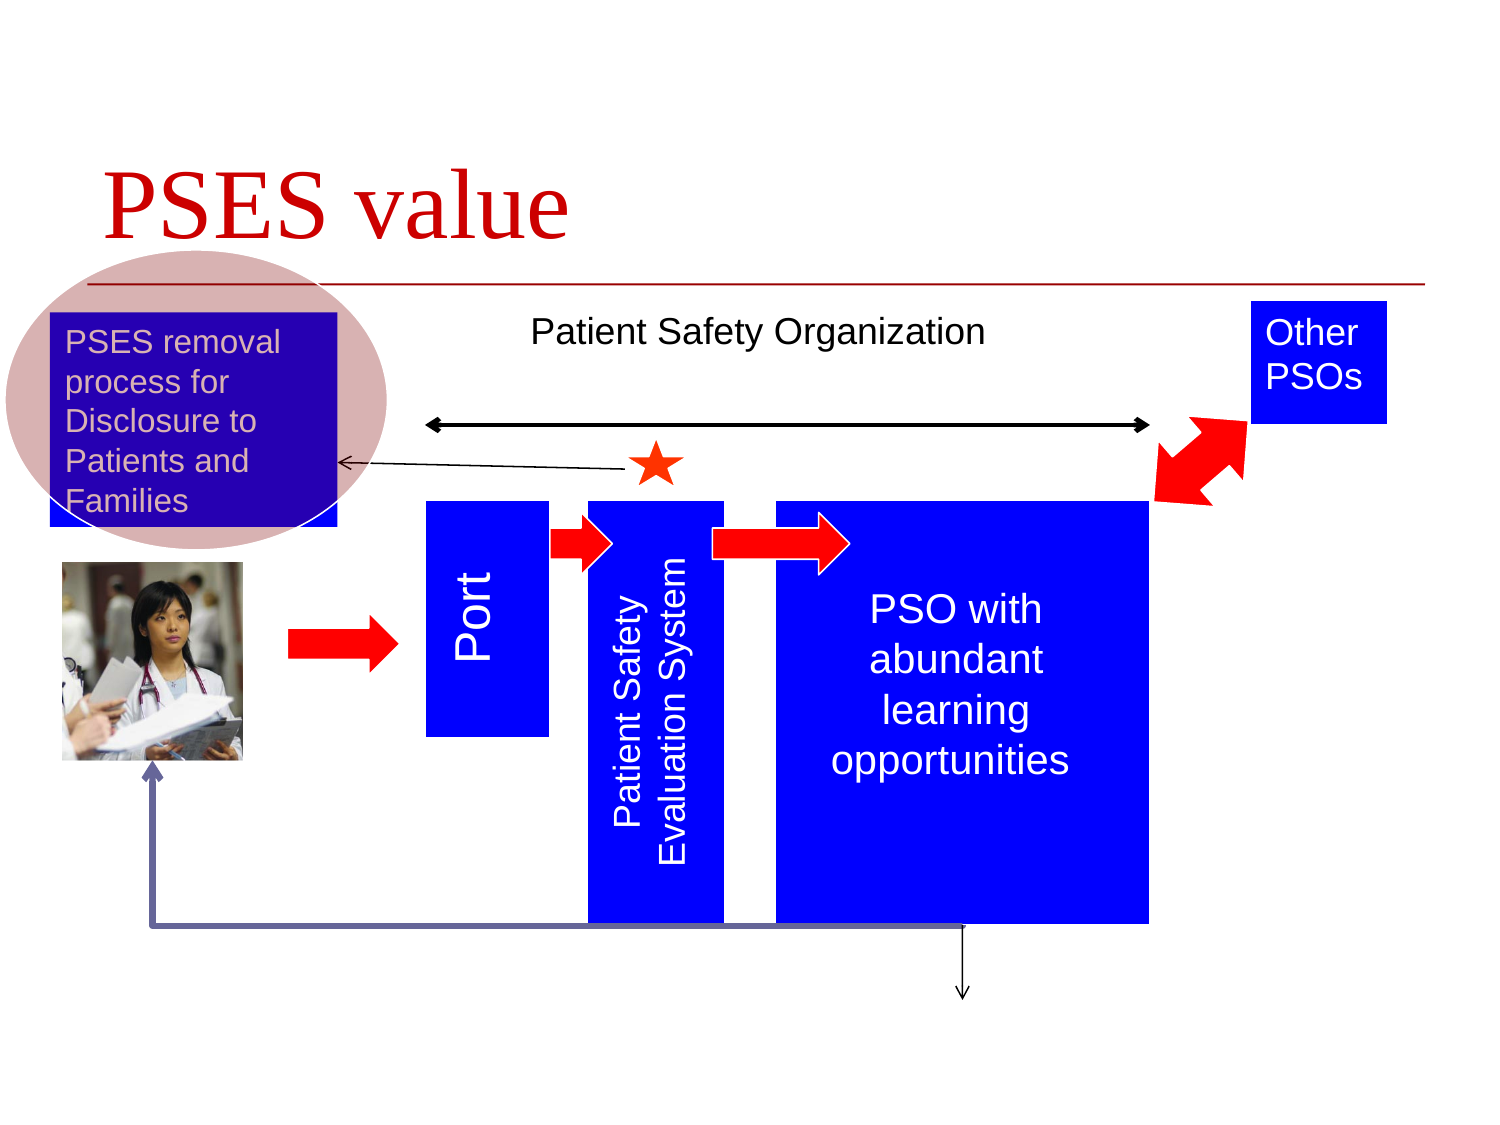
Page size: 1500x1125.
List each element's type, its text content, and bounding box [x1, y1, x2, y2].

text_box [4, 249, 1463, 1001]
title PSES value [87, 77, 1425, 248]
